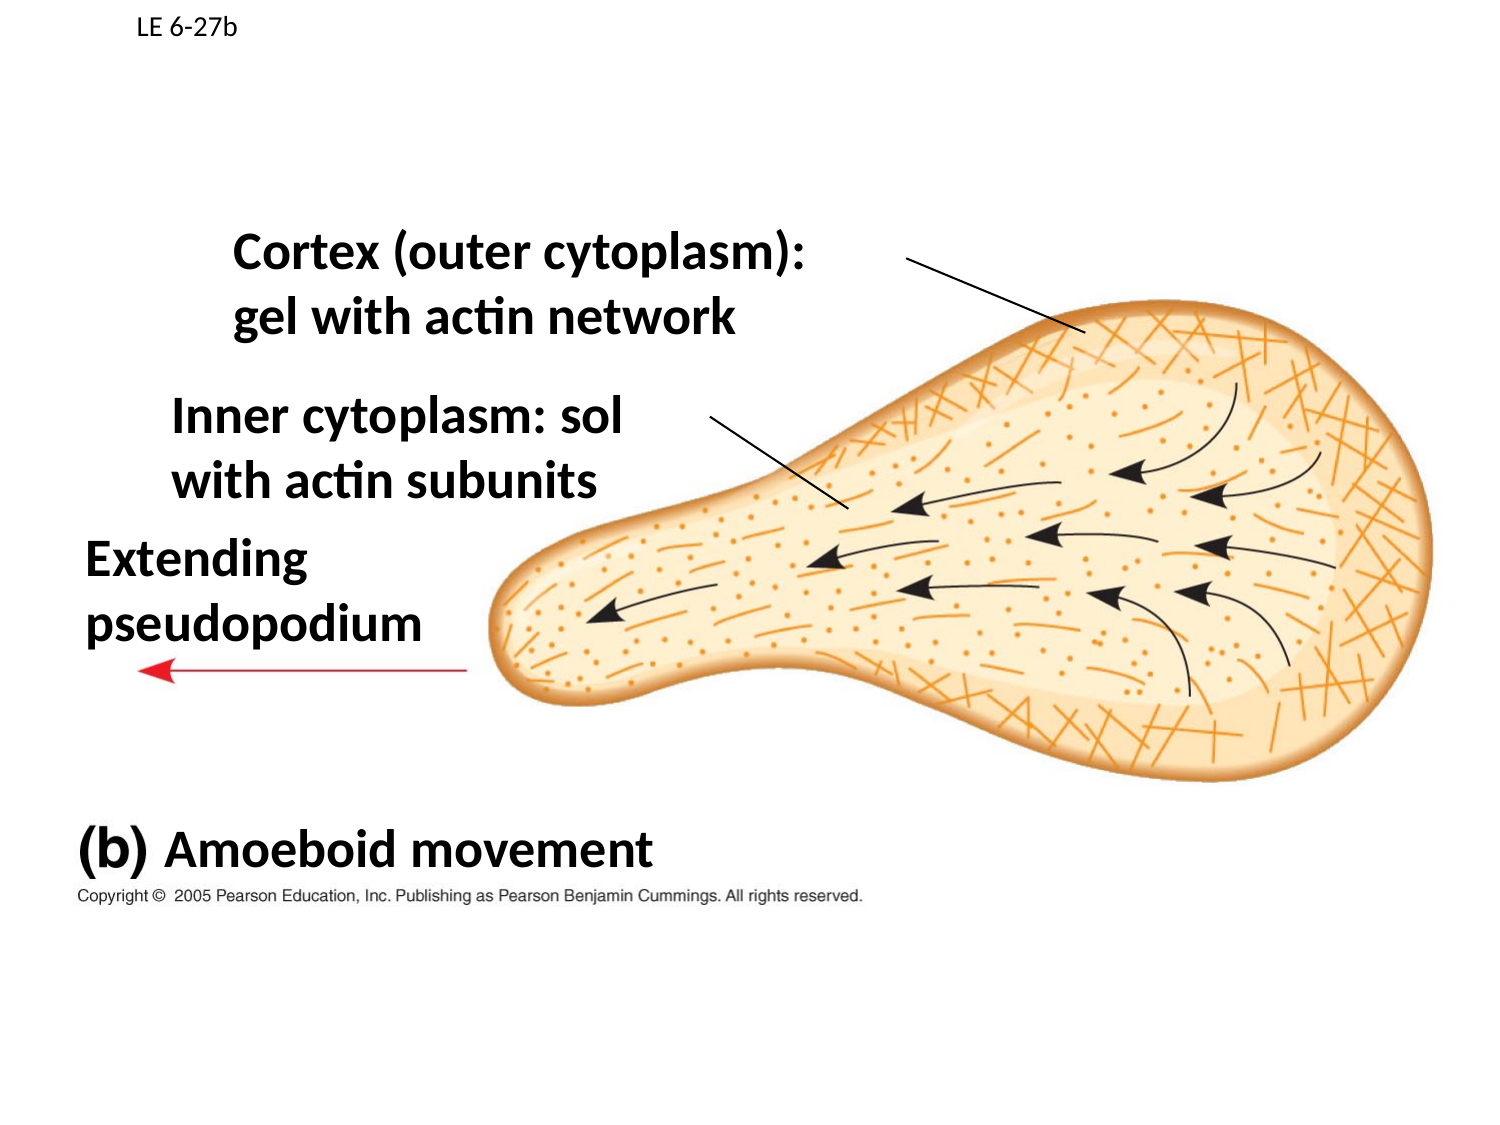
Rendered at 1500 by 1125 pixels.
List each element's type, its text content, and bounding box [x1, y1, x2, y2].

title LE 6-27b [24, 0, 350, 50]
picture [49, 210, 1451, 915]
